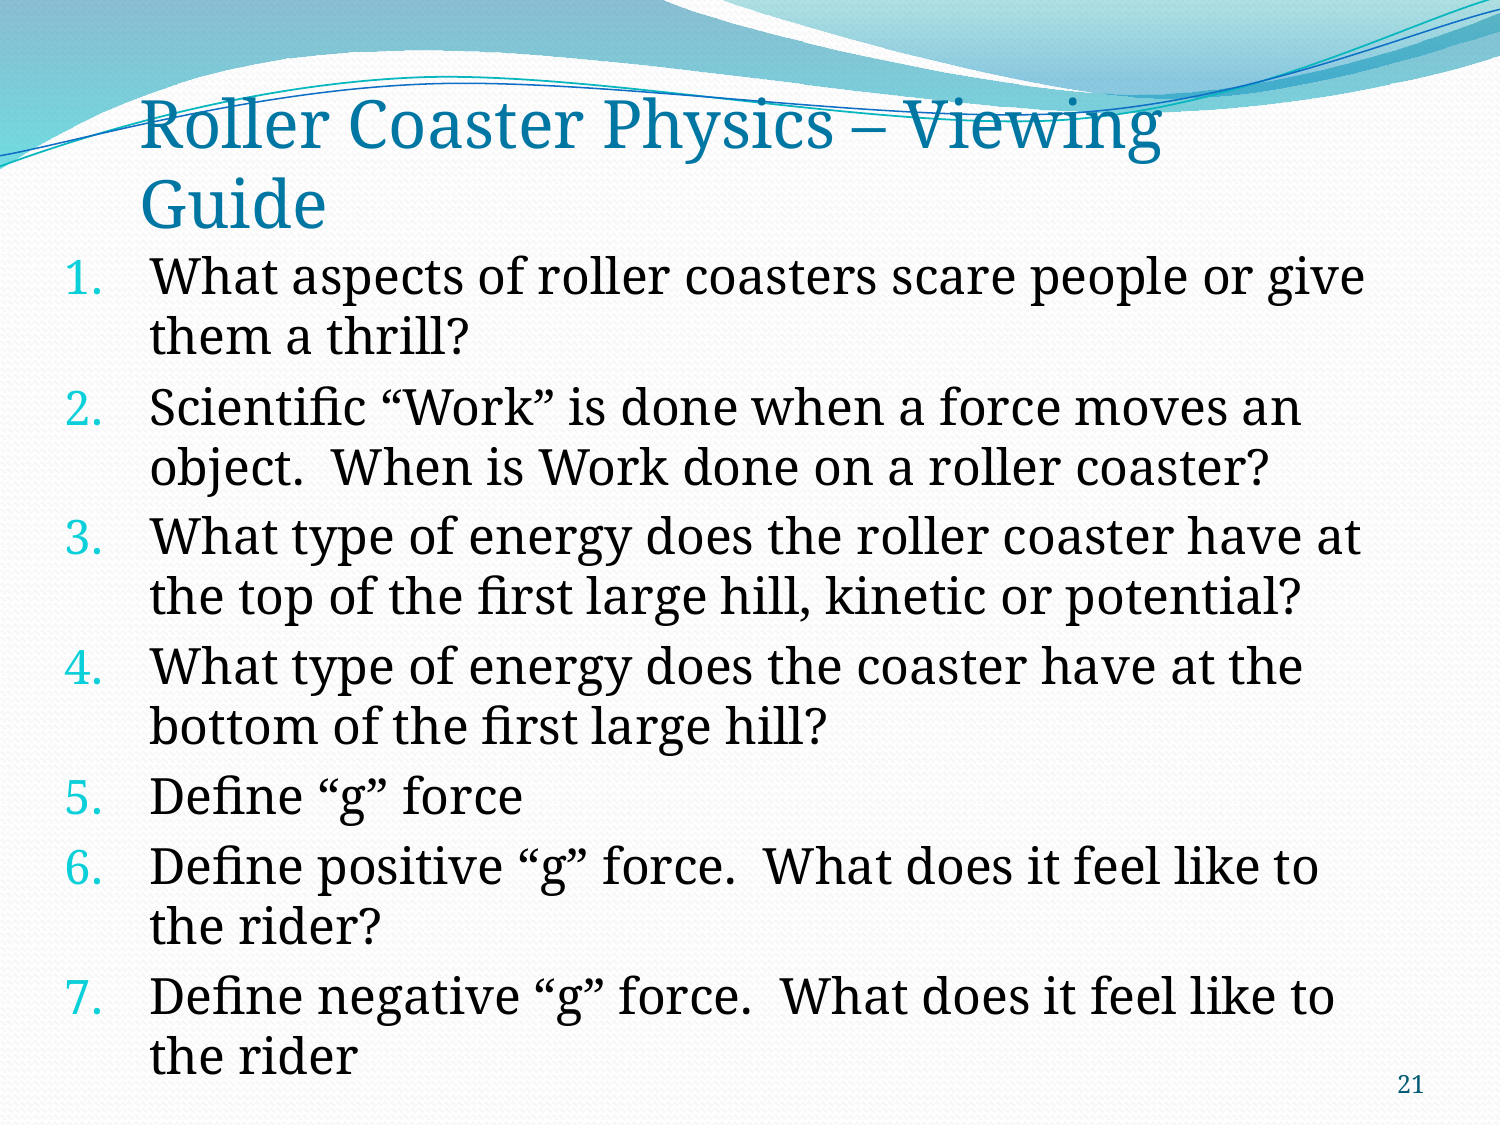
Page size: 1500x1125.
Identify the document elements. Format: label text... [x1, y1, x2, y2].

text_box Roller Coaster Physics – Viewing Guide [124, 74, 1325, 250]
slide_number 21 [1299, 1042, 1425, 1103]
list What aspects of roller coasters scare people or give them a thrill? Scientific “Work” is done when a force moves an object. When is Work done on a roller coaster? What type of energy does the roller coaster have at the top of the first large hill, kinetic or potential? What type of energy does the coaster have at the bottom of the first large hill? Define “g” force Define positive “g” force. What does it feel like to the rider? Define negative “g” force. What does it feel like to the rider [50, 237, 1400, 1000]
